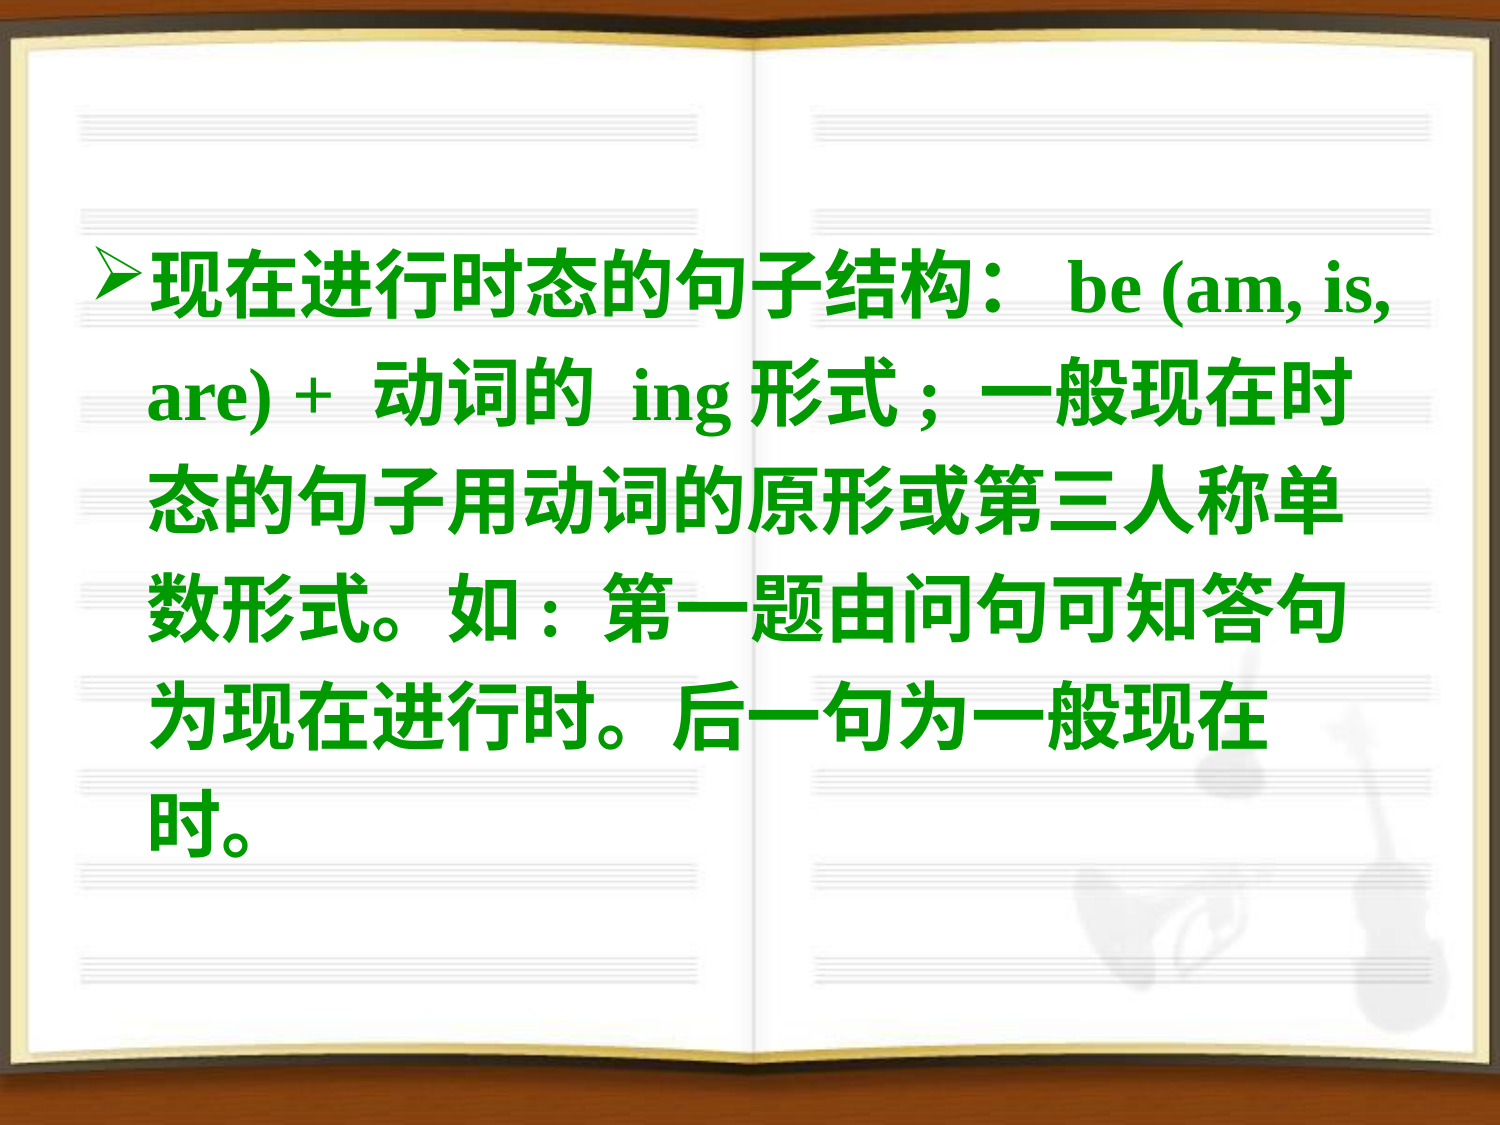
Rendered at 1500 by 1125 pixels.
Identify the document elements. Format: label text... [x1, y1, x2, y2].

picture [0, 0, 1500, 1125]
text_box 现在进行时态的句子结构：be (am, is, are) + 动词的 ing形式; 一般现在时态的句子用动词的原形或第三人称单数形式。如: 第一题由问句可知答句为现在进行时。后一句为一般现在时。 [74, 212, 1413, 838]
